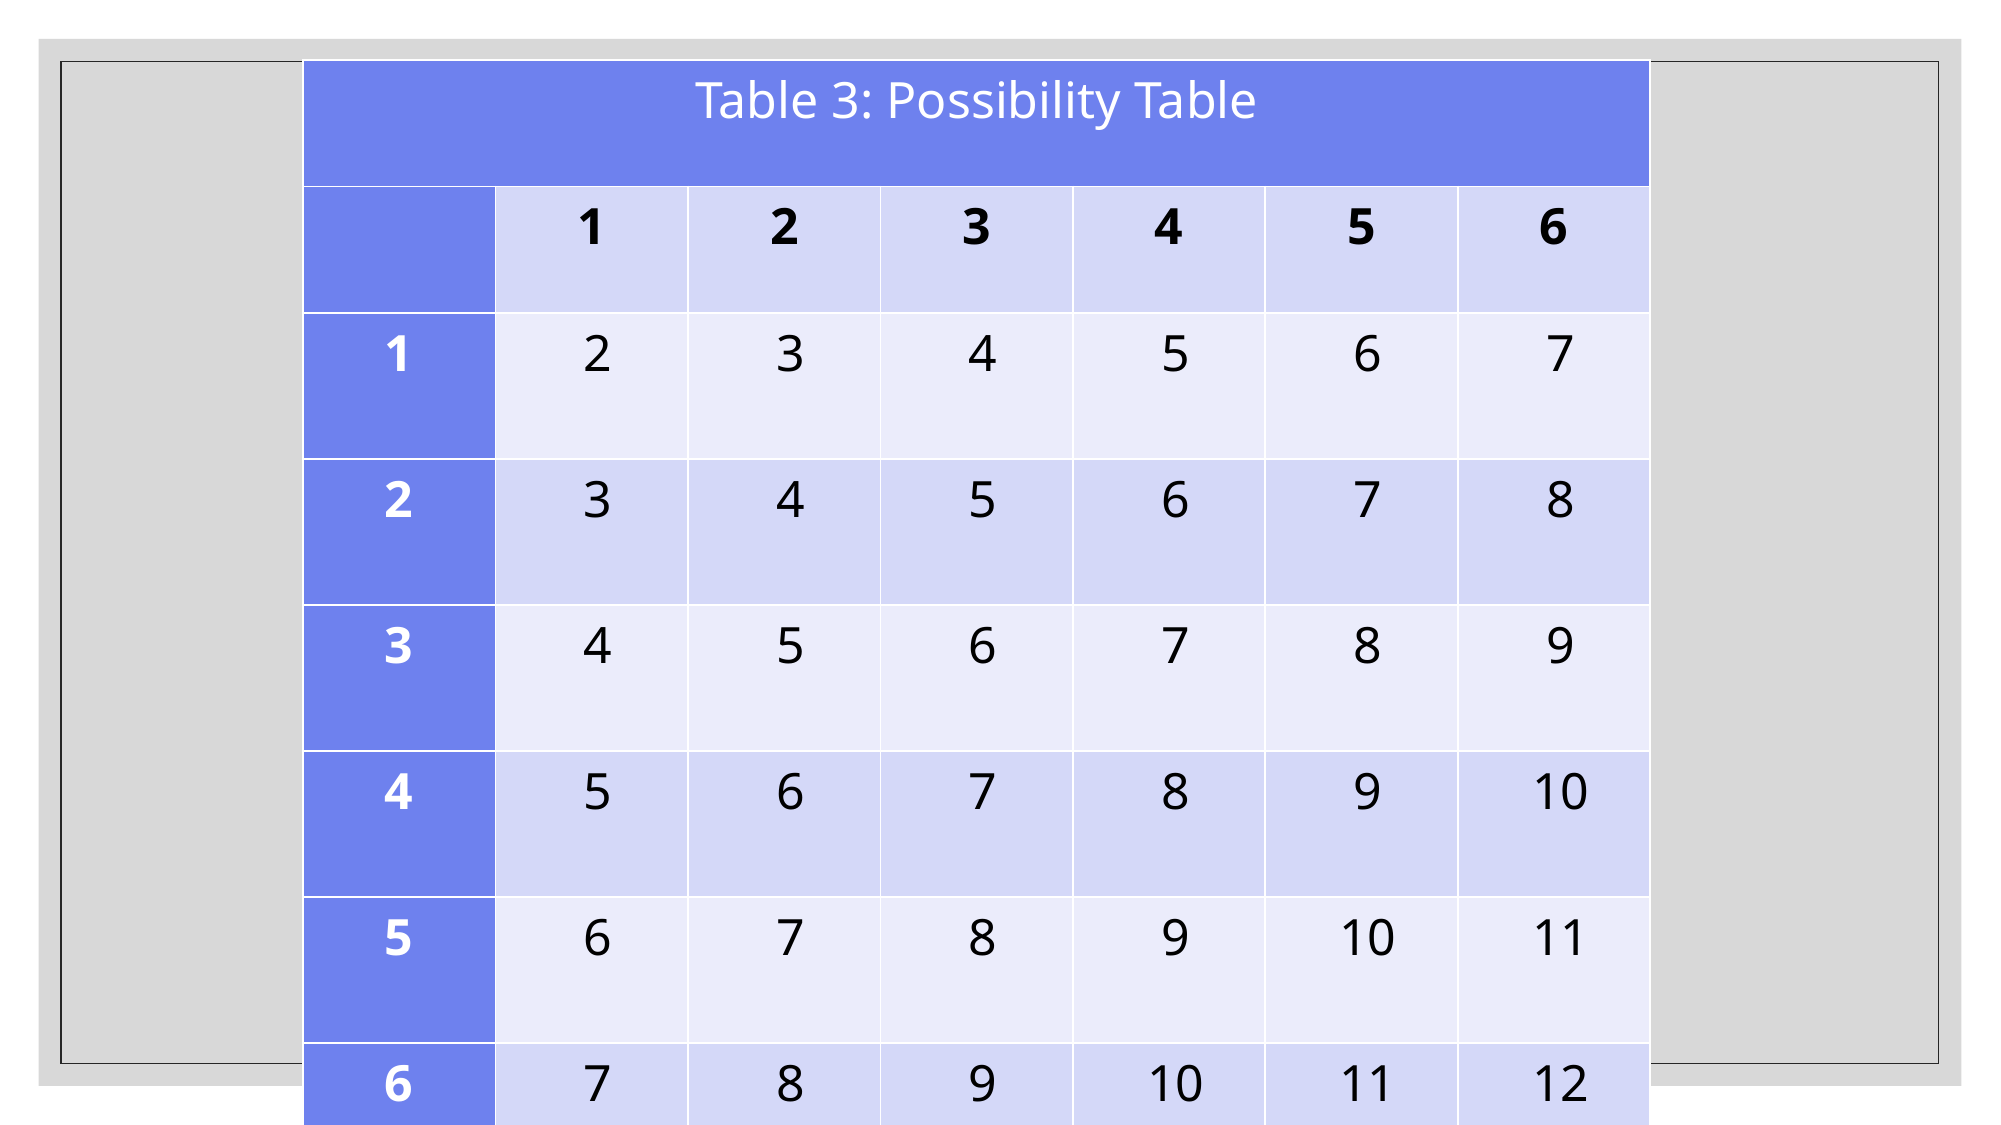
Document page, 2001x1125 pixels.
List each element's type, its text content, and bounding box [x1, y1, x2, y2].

table_cell 3 [304, 606, 495, 750]
table_cell 6 [1459, 187, 1649, 312]
table_cell 5 [689, 606, 880, 750]
table_cell 4 [881, 314, 1072, 458]
table_cell 7 [689, 898, 880, 1042]
table_cell 9 [1074, 898, 1264, 1042]
table_cell 10 [1266, 898, 1457, 1042]
table_cell 7 [881, 752, 1072, 896]
table_cell 10 [1459, 752, 1649, 896]
table_cell 5 [1074, 314, 1264, 458]
table_cell 7 [496, 1044, 687, 1125]
table_cell 3 [496, 460, 687, 604]
table_cell 8 [881, 898, 1072, 1042]
table_cell 8 [1074, 752, 1264, 896]
table_cell 6 [689, 752, 880, 896]
table_cell 2 [689, 187, 880, 312]
table_cell 4 [496, 606, 687, 750]
table_cell 9 [881, 1044, 1072, 1125]
table_cell 5 [881, 460, 1072, 604]
table_cell 8 [1266, 606, 1457, 750]
table_cell 12 [1459, 1044, 1649, 1125]
table_cell 11 [1266, 1044, 1457, 1125]
table_cell 6 [881, 606, 1072, 750]
table_cell 4 [689, 460, 880, 604]
table_cell 5 [496, 752, 687, 896]
table_cell 5 [304, 898, 495, 1042]
table_cell 2 [304, 460, 495, 604]
table_cell 8 [1459, 460, 1649, 604]
table_cell 2 [496, 314, 687, 458]
table_cell 9 [1459, 606, 1649, 750]
table_cell 4 [1074, 187, 1264, 312]
table_cell 6 [1266, 314, 1457, 458]
table_cell [304, 187, 495, 312]
table_cell 7 [1266, 460, 1457, 604]
table_cell 5 [1266, 187, 1457, 312]
table_cell 3 [689, 314, 880, 458]
table_cell 1 [304, 314, 495, 458]
table_cell 7 [1074, 606, 1264, 750]
table_cell 3 [881, 187, 1072, 312]
table_cell 4 [304, 752, 495, 896]
table_cell 6 [496, 898, 687, 1042]
table_header Table 3: Possibility Table [304, 61, 1649, 186]
table_cell 6 [304, 1044, 495, 1125]
table_cell 8 [689, 1044, 880, 1125]
table_cell 1 [496, 187, 687, 312]
table_cell 6 [1074, 460, 1264, 604]
table_cell 10 [1074, 1044, 1264, 1125]
table_cell 7 [1459, 314, 1649, 458]
table_cell 9 [1266, 752, 1457, 896]
table_cell 11 [1459, 898, 1649, 1042]
